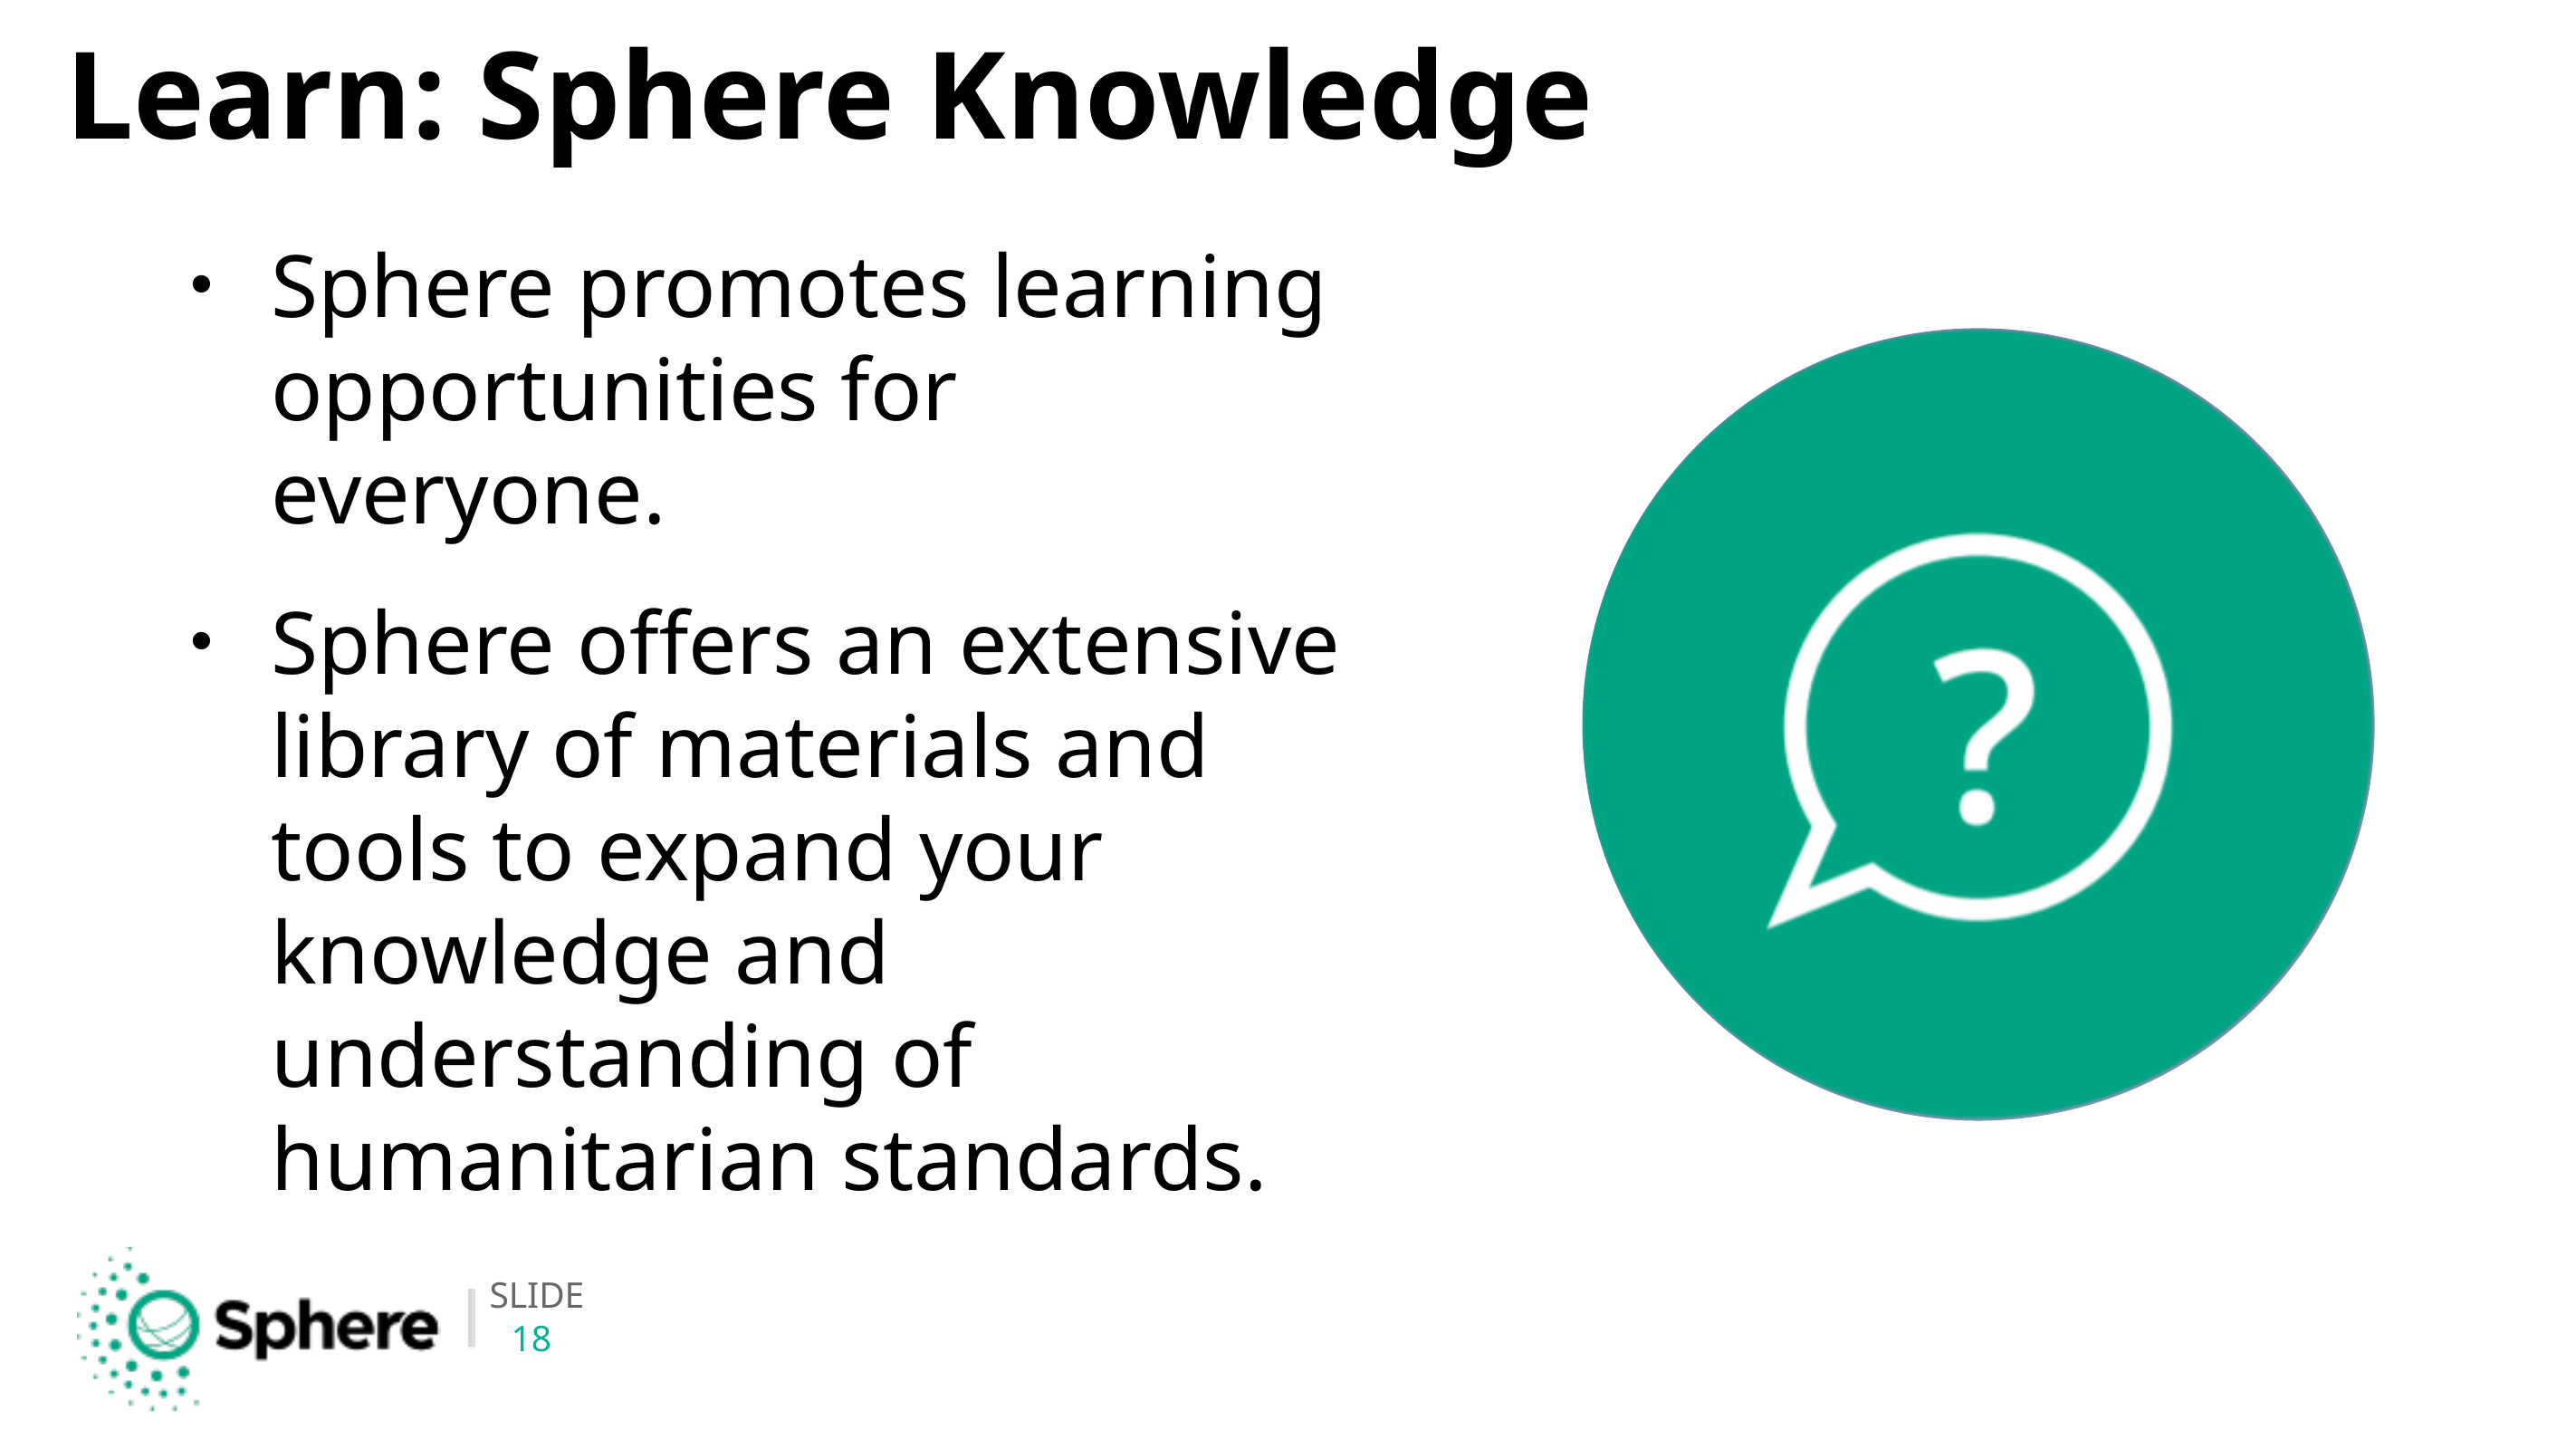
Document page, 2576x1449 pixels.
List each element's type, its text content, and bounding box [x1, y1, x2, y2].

picture [77, 1247, 441, 1414]
title Learn: Sphere Knowledge [57, 10, 2131, 179]
slide_number 18 [503, 1308, 563, 1367]
picture [468, 1289, 479, 1349]
list Sphere promotes learning opportunities for everyone. Sphere offers an extensive library of materials and tools to expand your knowledge and understanding of humanitarian standards. [182, 223, 1356, 1226]
picture [1582, 328, 2375, 1121]
